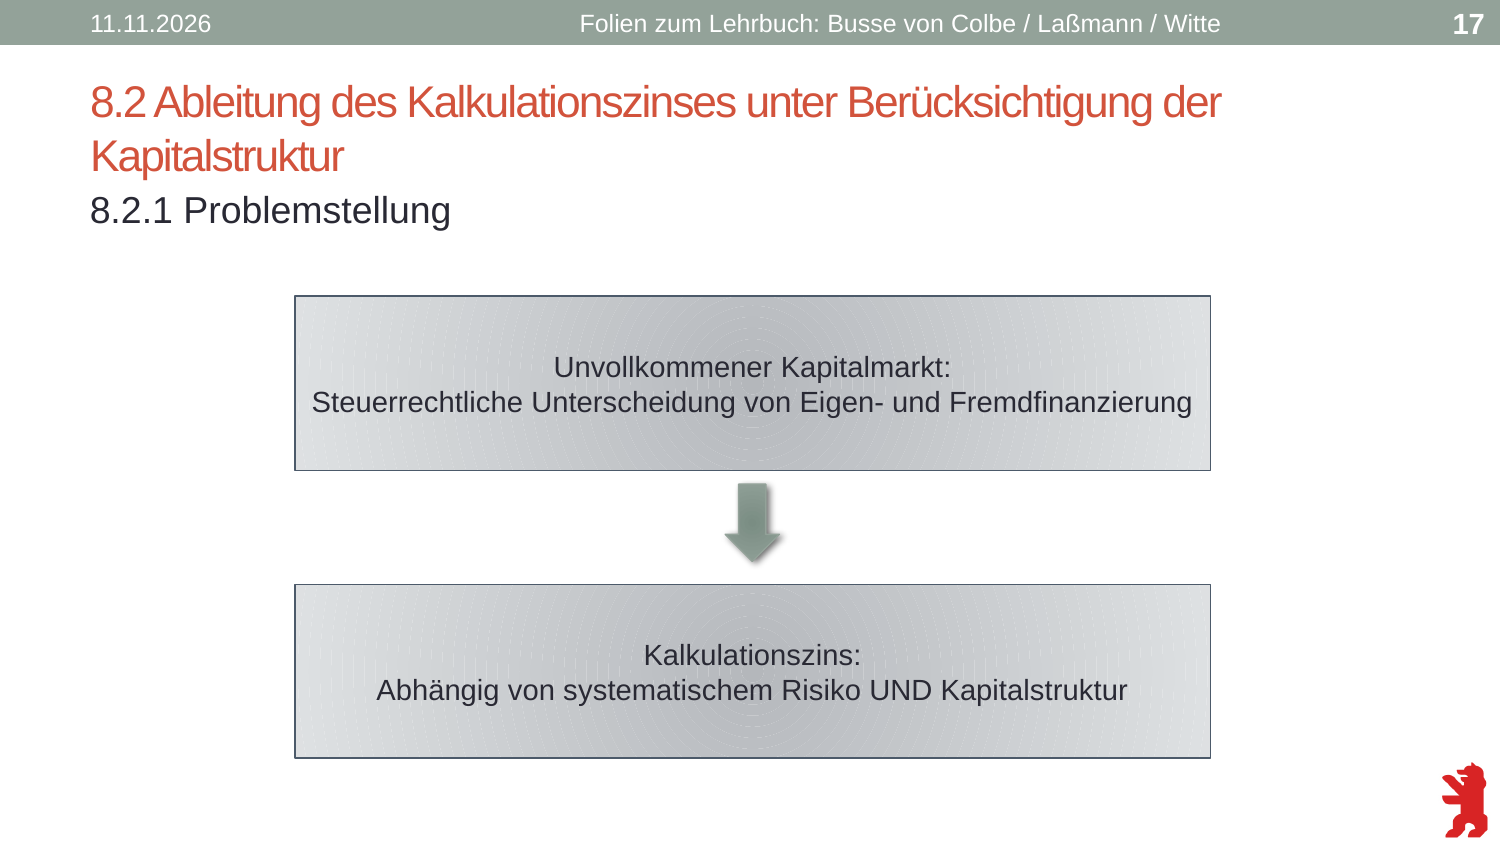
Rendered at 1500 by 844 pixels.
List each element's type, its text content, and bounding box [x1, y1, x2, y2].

text_box [724, 483, 781, 562]
text_box 8.2.1 Problemstellung [74, 178, 1455, 239]
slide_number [75, 2, 550, 43]
text_box Unvollkommener Kapitalmarkt: Steuerrechtliche Unterscheidung von Eigen- und Fremdfinanzierung [294, 295, 1211, 471]
text_box Kalkulationszins: Abhängig von systematischem Risiko UND Kapitalstruktur [294, 584, 1211, 759]
picture [1434, 760, 1500, 844]
footer Folien zum Lehrbuch: Busse von Colbe / Laßmann / Witte [562, 2, 1238, 43]
title 8.2 Ableitung des Kalkulationszinses unter Berücksichtigung der Kapitalstruktur [75, 65, 1425, 178]
slide_number 17 [1325, 2, 1500, 43]
